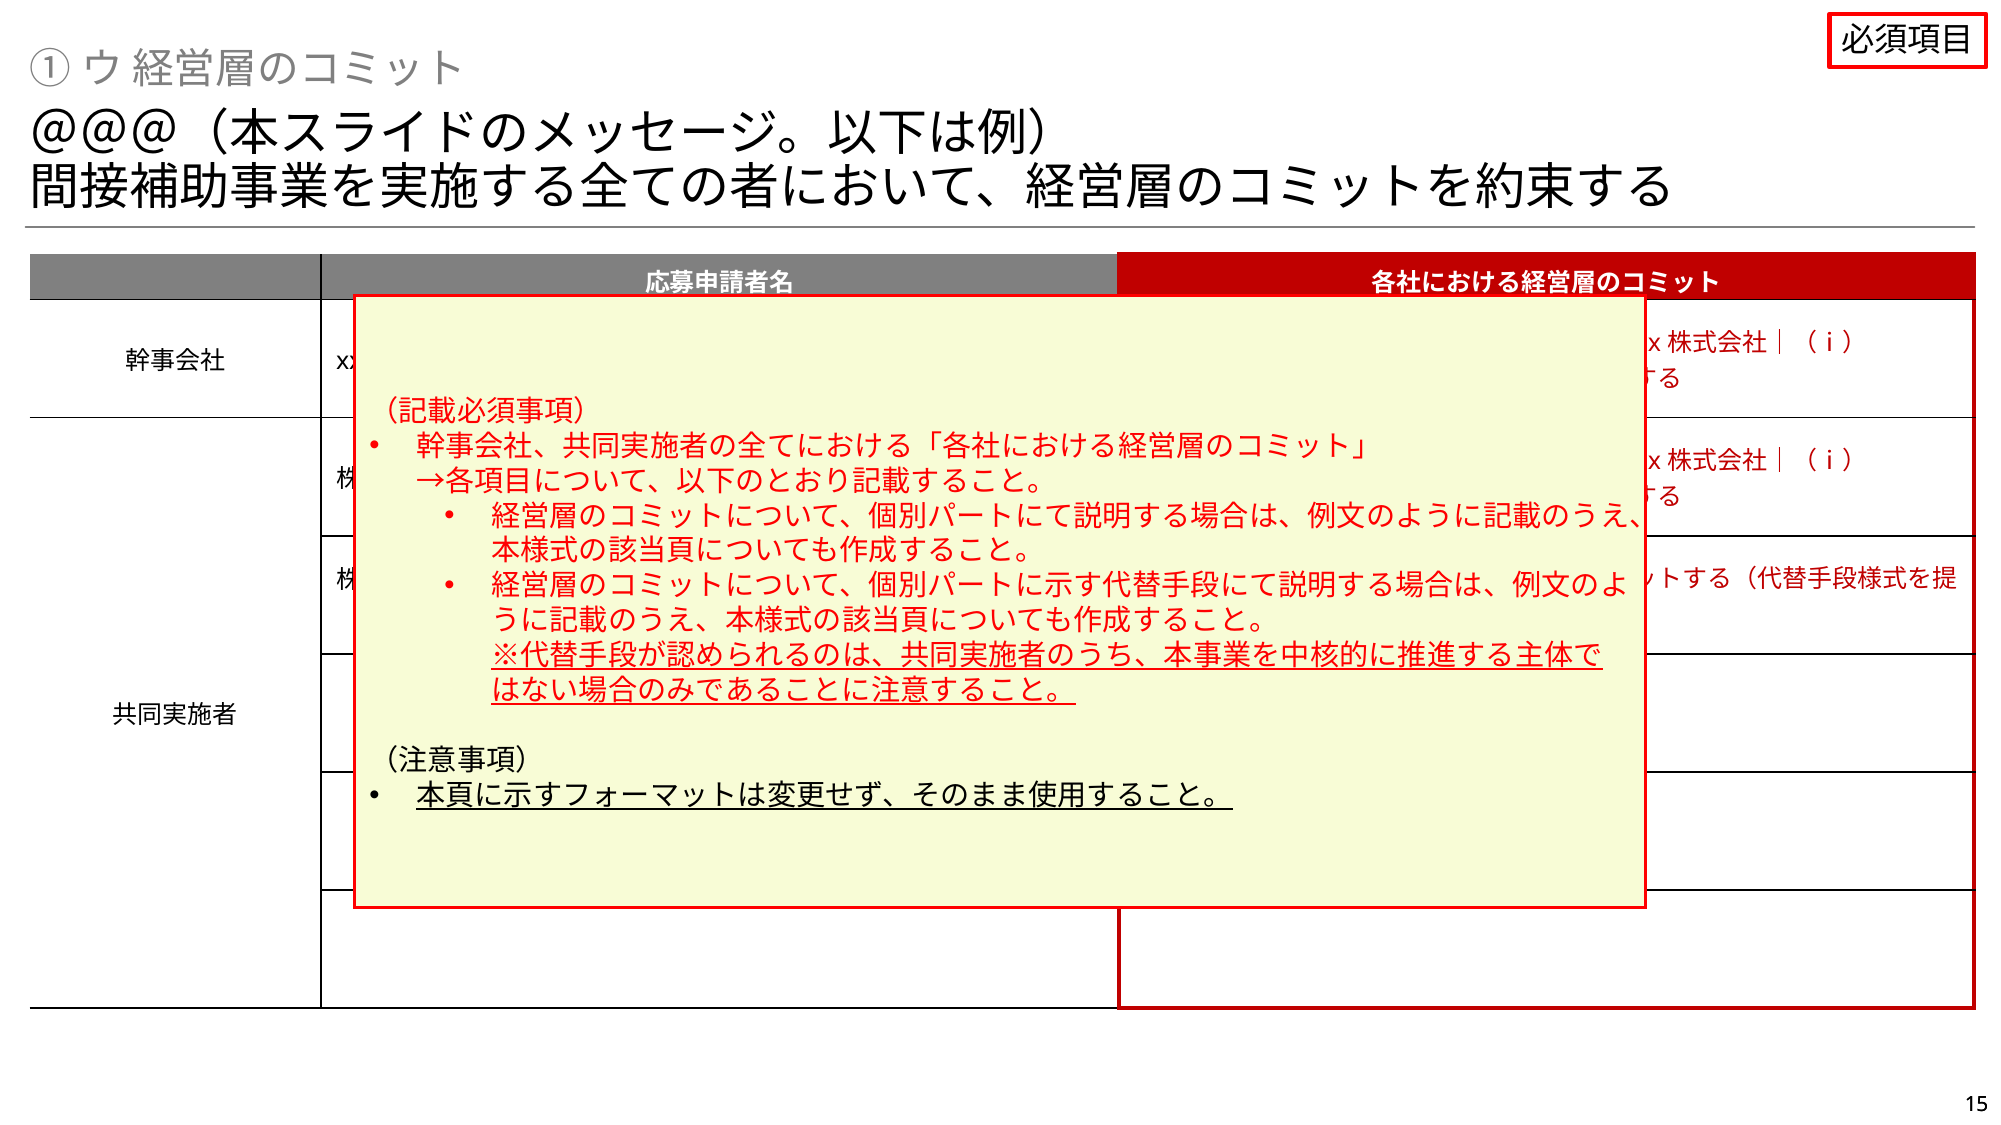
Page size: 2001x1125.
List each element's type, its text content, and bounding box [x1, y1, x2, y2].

table_cell 株式会社xx [322, 537, 353, 653]
table_cell [1121, 891, 1972, 1006]
text_box ①ウ 経営層のコミット [29, 47, 1802, 94]
table_cell 幹事会社 [30, 300, 320, 417]
table_header 各社における経営層のコミット [1121, 256, 1972, 299]
table_cell 例：個別パートに記載の通り、経営層がコミットする（代替手段様式を提出） [1647, 537, 1972, 653]
table_header [30, 254, 320, 299]
table_cell [322, 773, 353, 889]
table_cell xx株式会社 [322, 300, 353, 417]
table_header 応募申請者名 [322, 254, 1117, 299]
table_cell [1647, 655, 1972, 771]
table_cell [1647, 773, 1972, 889]
table_cell 株式会社xx [322, 418, 353, 535]
text_box 必須項目 [1829, 13, 1986, 68]
table_cell 例：個別パート（①ウ 経営層のコミット｜xxx株式会社｜（ⅰ）（ⅱ））に記載のとおり、経営層がコミットする [1647, 418, 1972, 535]
text_box ＠＠＠（本スライドのメッセージ。以下は例） 間接補助事業を実施する全ての者において、経営層のコミットを約束する [29, 107, 1875, 216]
table_cell 共同実施者 [30, 418, 320, 1007]
table_cell 例：個別パート（①ウ 経営層のコミット｜xxx株式会社｜（ⅰ）（ⅱ））に記載のとおり、経営層がコミットする [1647, 300, 1972, 417]
table_cell [322, 891, 1117, 1007]
text_box （記載必須事項） 幹事会社、共同実施者の全てにおける「各社における経営層のコミット」 →各項目について、以下のとおり記載すること。 経営層のコミットについて、個別パートにて説明する場合は、例文のように記載のうえ、本様式の該当頁についても作成すること。 経営層のコミットについて、個別パートに示す代替手段にて説明する場合は、例文のように記載のうえ、本様式の該当頁についても作成すること。 ※代替手段が認められるのは、共同実施者のうち、本事業を中核的に推進する主体ではない場合のみであることに注意すること。 （注意事項） 本頁に示すフォーマットは変更せず、そのまま使用すること。 [353, 294, 1647, 909]
table_cell [322, 655, 353, 771]
